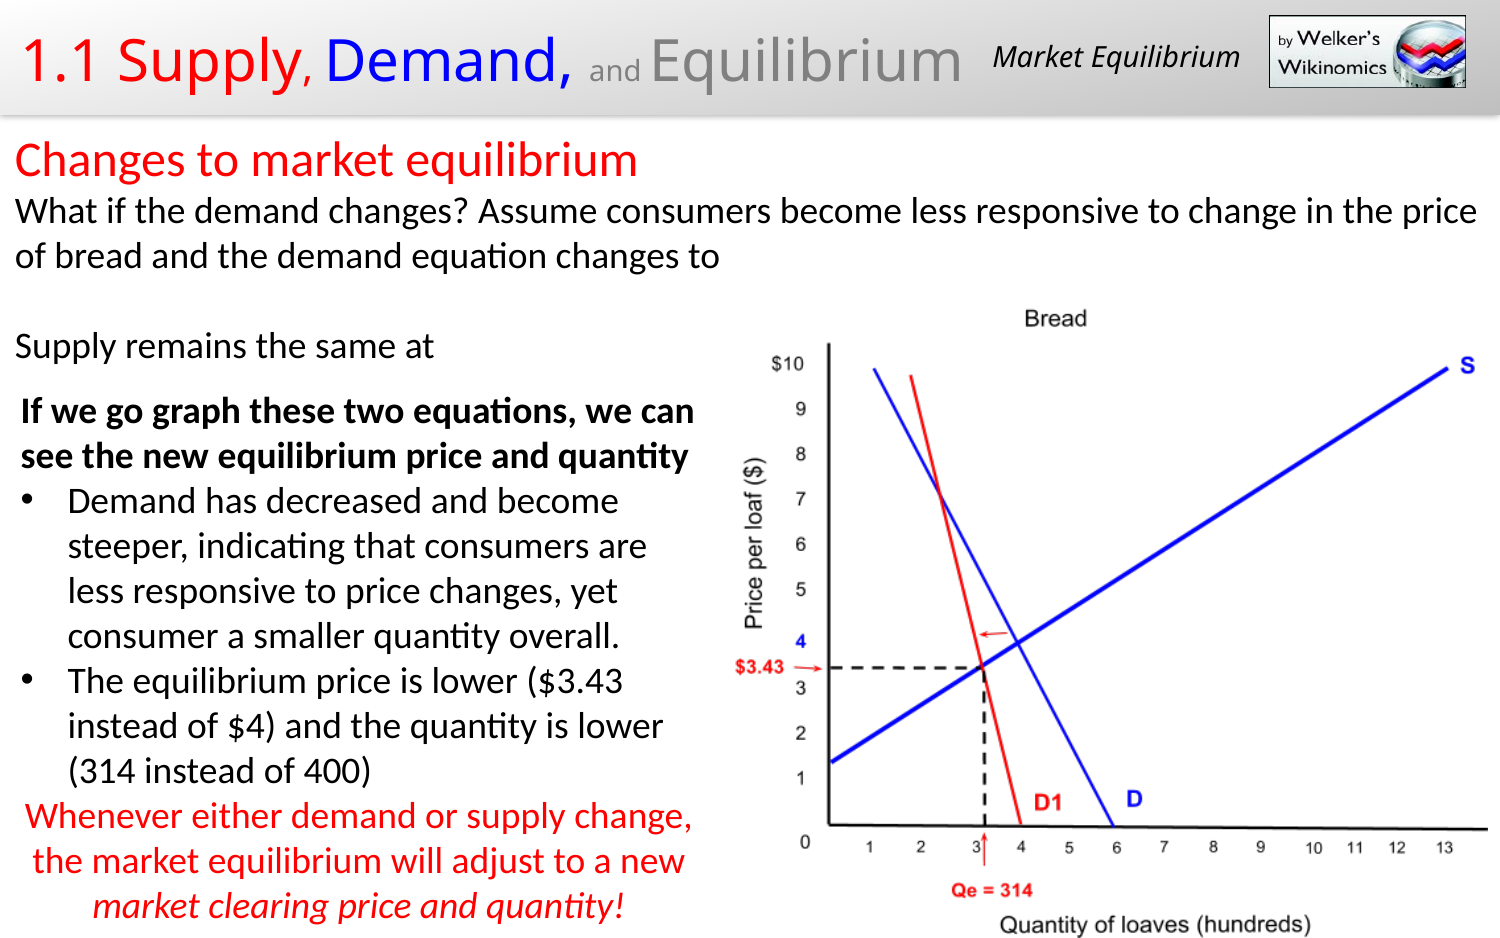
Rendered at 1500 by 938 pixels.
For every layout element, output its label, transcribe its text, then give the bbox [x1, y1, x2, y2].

picture [712, 296, 1488, 938]
text_box If we go graph these two equations, we can see the new equilibrium price and quantity Demand has decreased and become steeper, indicating that consumers are less responsive to price changes, yet consumer a smaller quantity overall. The equilibrium price is lower ($3.43 instead of $4) and the quantity is lower (314 instead of 400) Whenever either demand or supply change, the market equilibrium will adjust to a new market clearing price and quantity! [5, 378, 707, 938]
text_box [0, 0, 1500, 115]
